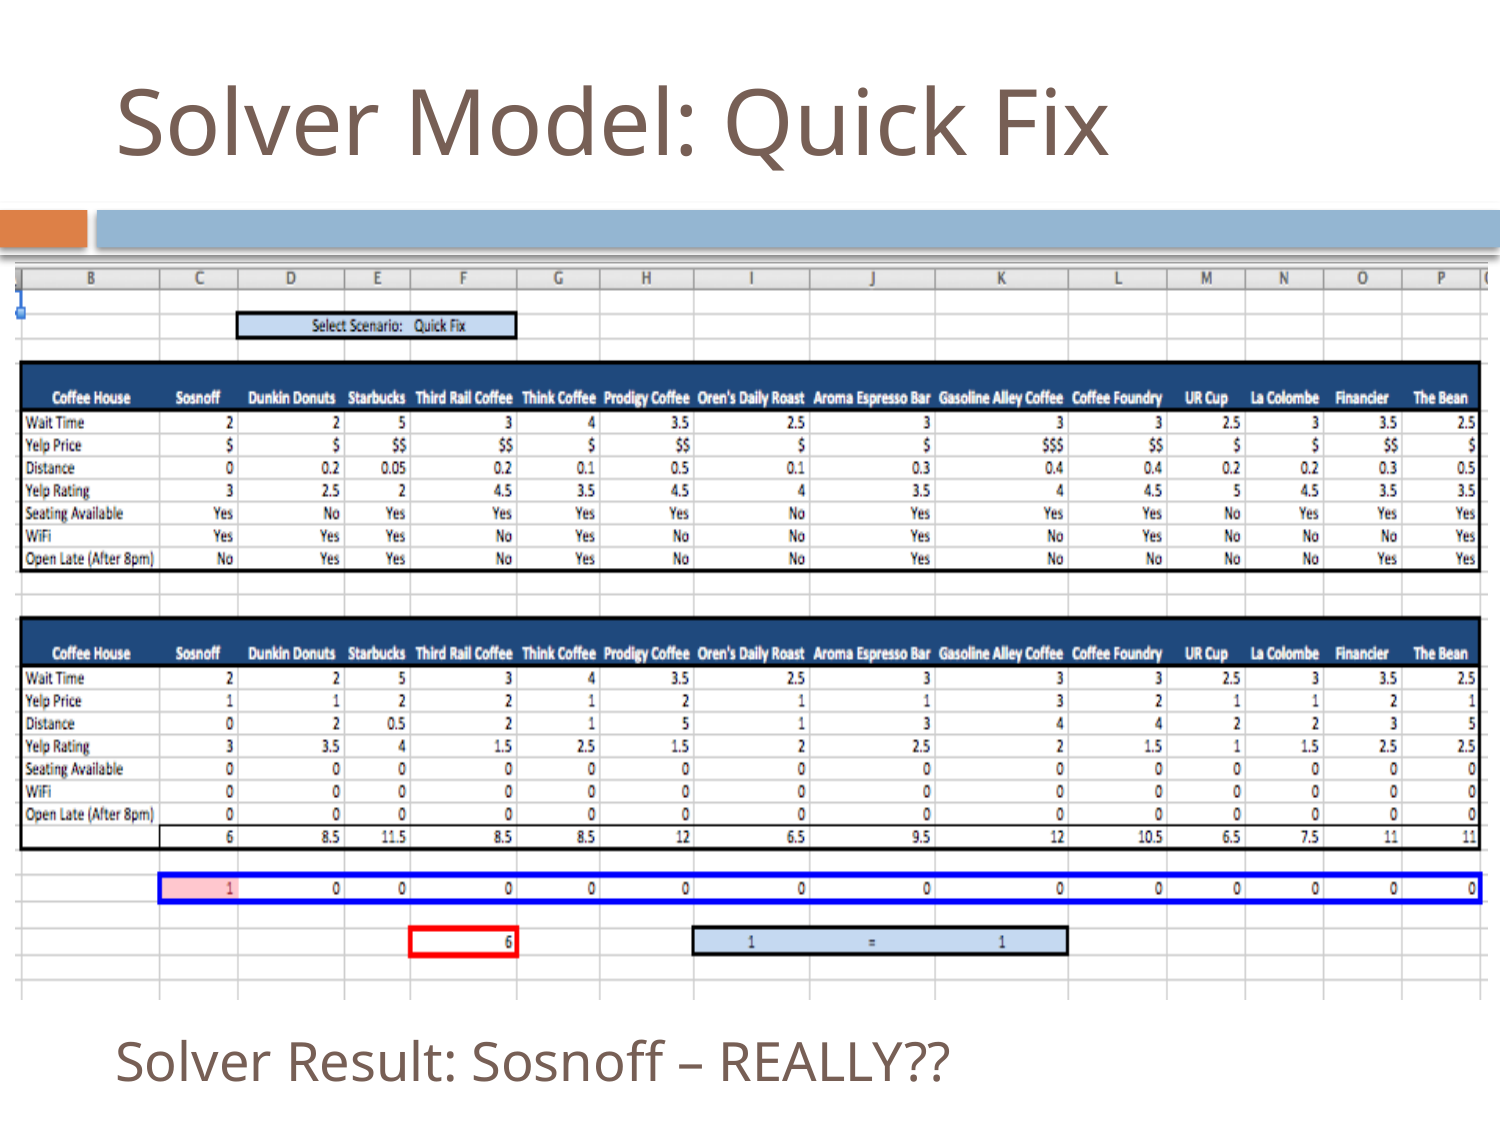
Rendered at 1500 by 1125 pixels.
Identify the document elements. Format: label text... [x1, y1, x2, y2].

title Solver Model: Quick Fix [100, 37, 1438, 200]
text_box Solver Result: Sosnoff – REALLY?? [100, 1020, 1318, 1101]
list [14, 262, 1489, 1001]
